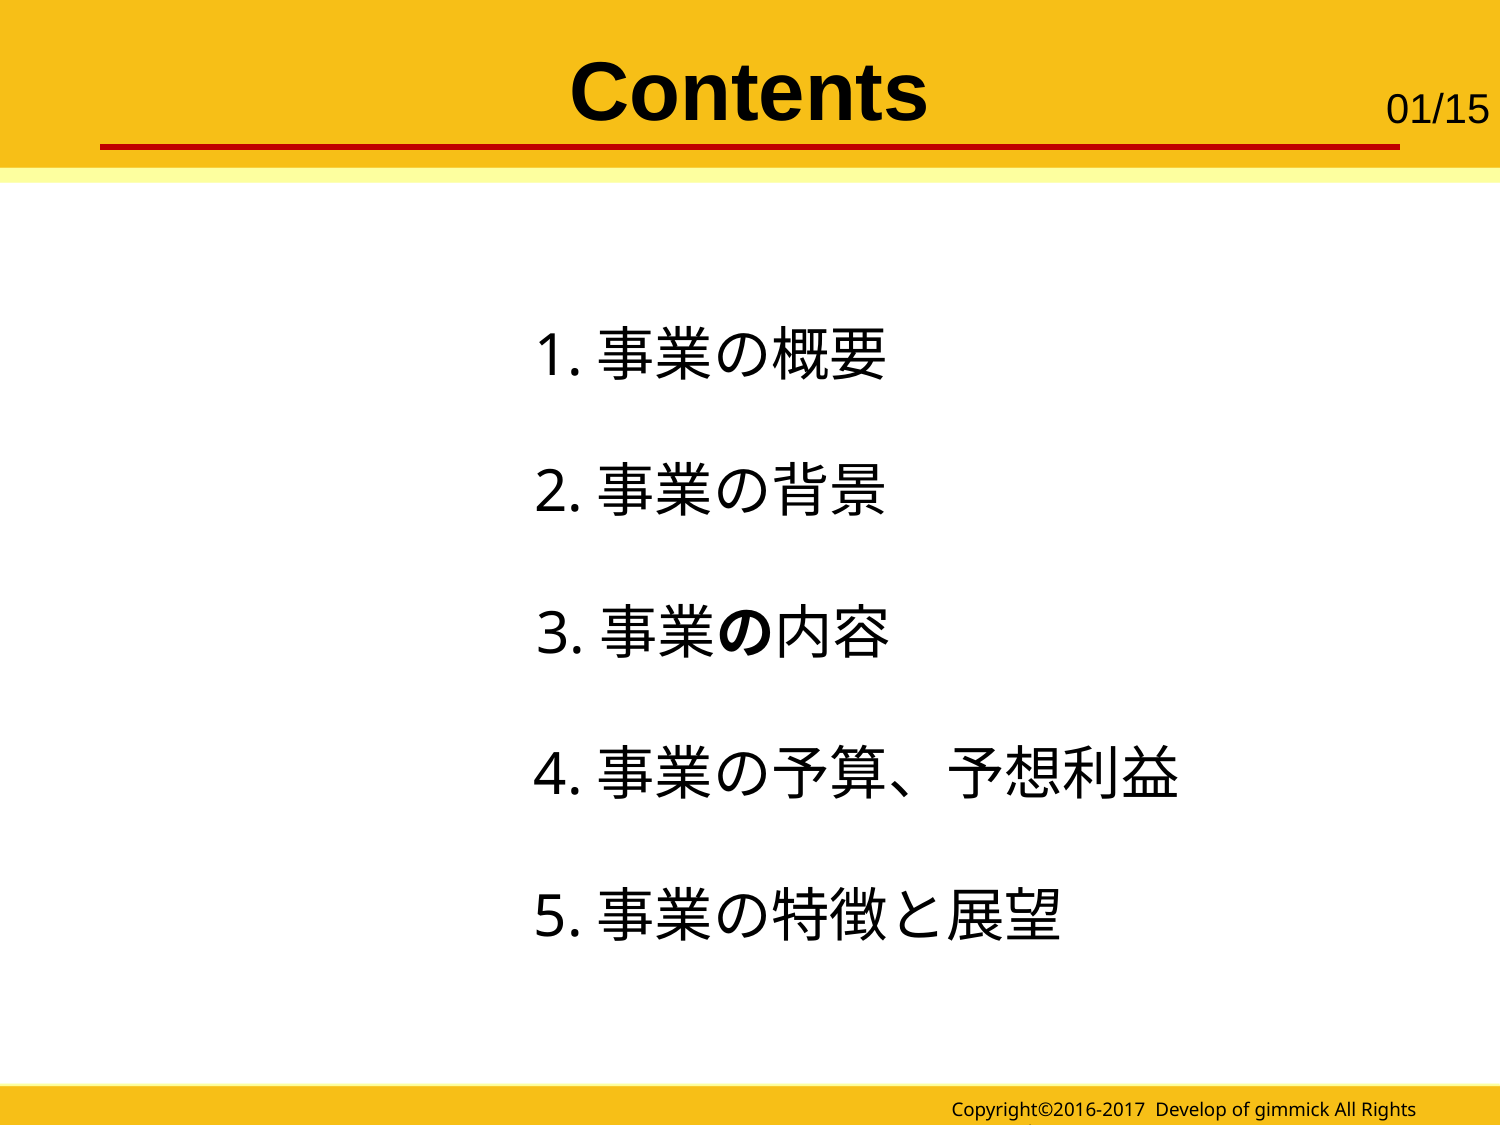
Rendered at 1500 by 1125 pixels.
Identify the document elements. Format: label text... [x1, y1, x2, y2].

text_box 01/15 [1371, 74, 1500, 140]
text_box 5.事業の特徴と展望 [461, 893, 1181, 943]
picture [0, 0, 1500, 1125]
text_box Contents [461, 36, 1039, 137]
text_box Copyright©2016-2017 Develop of gimmick All Rights Reserved. [951, 1098, 1500, 1125]
text_box 4.事業の予算、予想利益 [461, 751, 1181, 801]
text_box 1.事業の概要 [461, 331, 917, 381]
text_box 2.事業の背景 [461, 467, 971, 518]
text_box 3.事業の内容 [464, 609, 968, 659]
